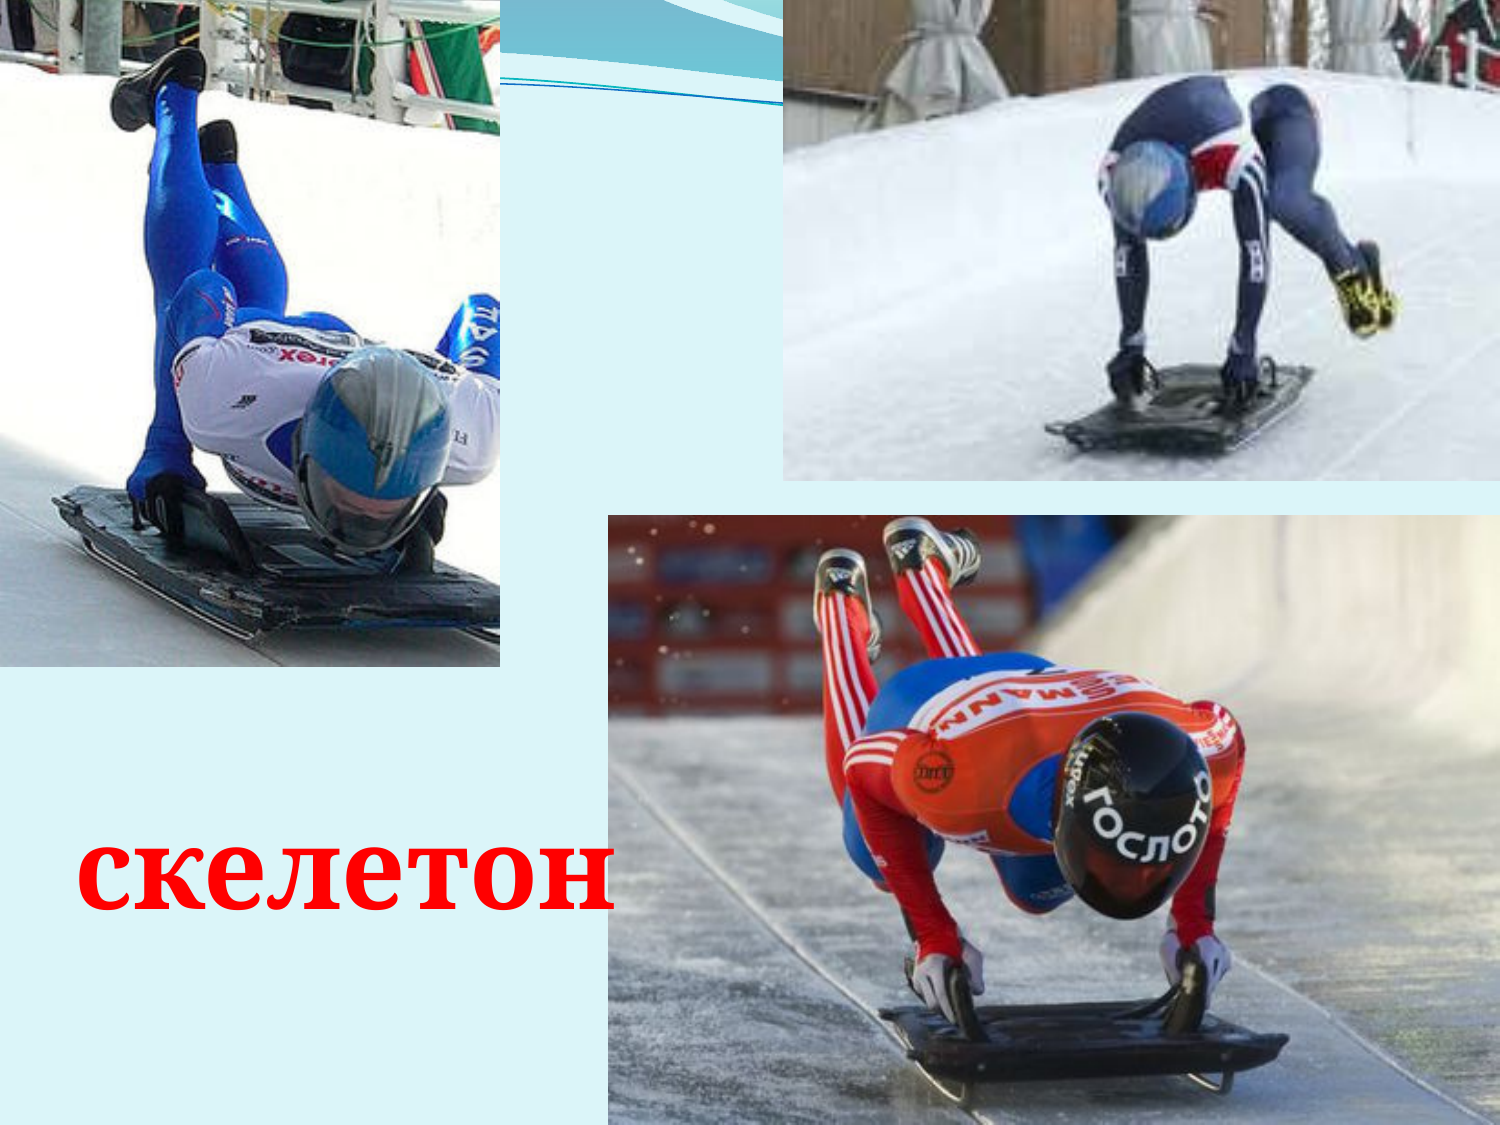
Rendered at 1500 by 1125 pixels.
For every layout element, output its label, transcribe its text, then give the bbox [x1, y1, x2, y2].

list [0, 0, 501, 667]
picture [783, 0, 1500, 481]
picture [607, 514, 1500, 1125]
text_box скелетон [58, 789, 600, 940]
